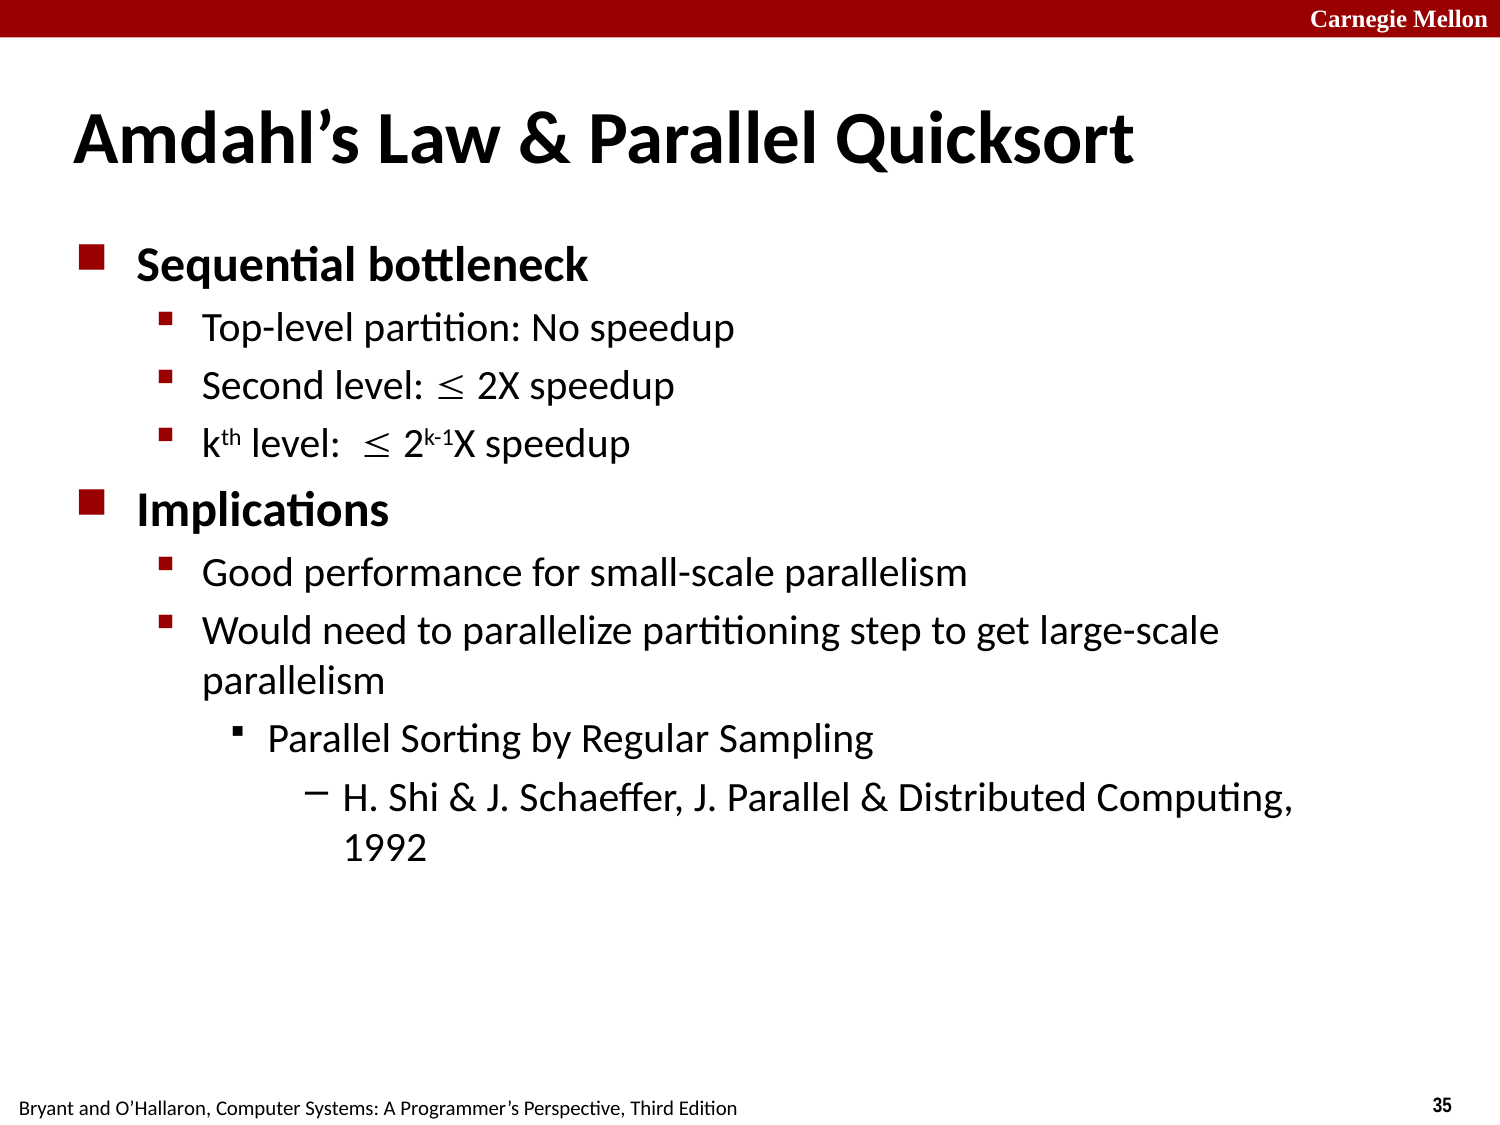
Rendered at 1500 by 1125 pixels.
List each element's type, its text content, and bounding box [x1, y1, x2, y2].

title Amdahl’s Law & Parallel Quicksort [58, 71, 1305, 197]
list Sequential bottleneck Top-level partition: No speedup Second level:  2X speedup kth level:  2k-1X speedup Implications Good performance for small-scale parallelism Would need to parallelize partitioning step to get large-scale parallelism Parallel Sorting by Regular Sampling H. Shi & J. Schaeffer, J. Parallel & Distributed Computing, 1992 [64, 223, 1361, 1040]
